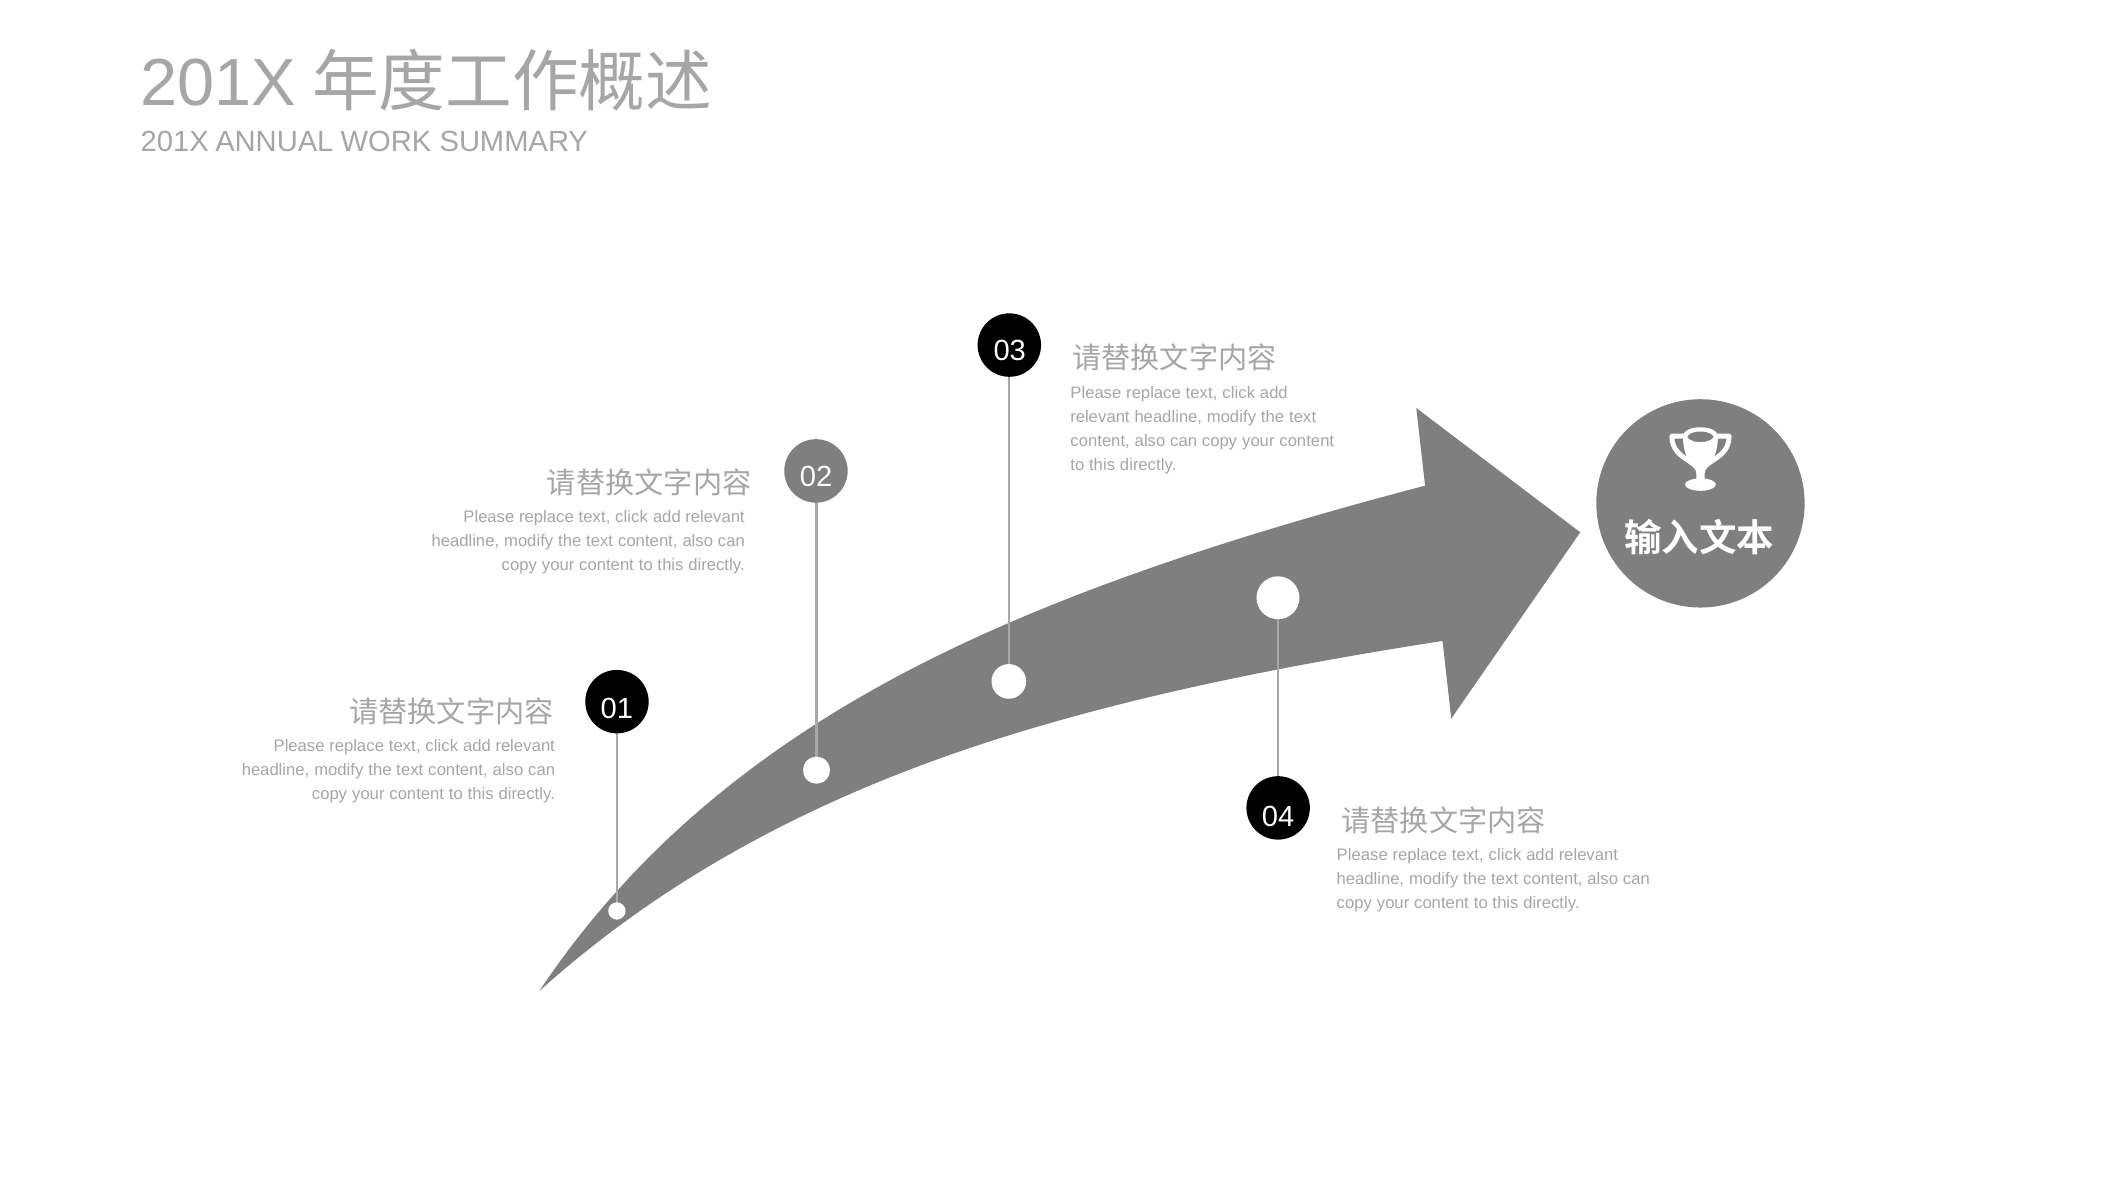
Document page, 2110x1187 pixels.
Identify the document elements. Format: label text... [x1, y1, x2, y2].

text_box 201X年度工作概述 [140, 38, 789, 119]
text_box [1261, 835, 1295, 840]
text_box 请替换文字内容 [1072, 332, 1294, 375]
text_box [608, 902, 626, 920]
text_box [803, 756, 831, 784]
text_box [991, 664, 1027, 699]
text_box [1256, 576, 1300, 620]
text_box 04 [1258, 787, 1298, 835]
text_box [1596, 399, 1805, 608]
text_box 输入文本 [1622, 499, 1776, 561]
text_box 201X ANNUAL WORK SUMMARY [140, 122, 602, 158]
text_box [977, 313, 1042, 377]
text_box 请替换文字内容 [494, 457, 752, 500]
text_box [1246, 776, 1310, 833]
text_box Please replace text, click add relevant headline, modify the text content, also can copy your content to this directly. [1336, 839, 1676, 912]
text_box Please replace text, click add relevant headline, modify the text content, also can copy your content to this directly. [406, 501, 746, 574]
text_box 02 [796, 447, 836, 495]
text_box 请替换文字内容 [1341, 795, 1563, 838]
text_box 01 [597, 680, 637, 727]
text_box 请替换文字内容 [315, 686, 554, 729]
text_box Please replace text, click add relevant headline, modify the text content, also can copy your content to this directly. [216, 730, 556, 803]
text_box [539, 408, 1581, 991]
text_box [1669, 427, 1732, 491]
text_box [784, 439, 848, 503]
text_box [585, 669, 649, 734]
text_box Please replace text, click add relevant headline, modify the text content, also can copy your content to this directly. [1070, 378, 1352, 474]
text_box 03 [990, 321, 1030, 369]
